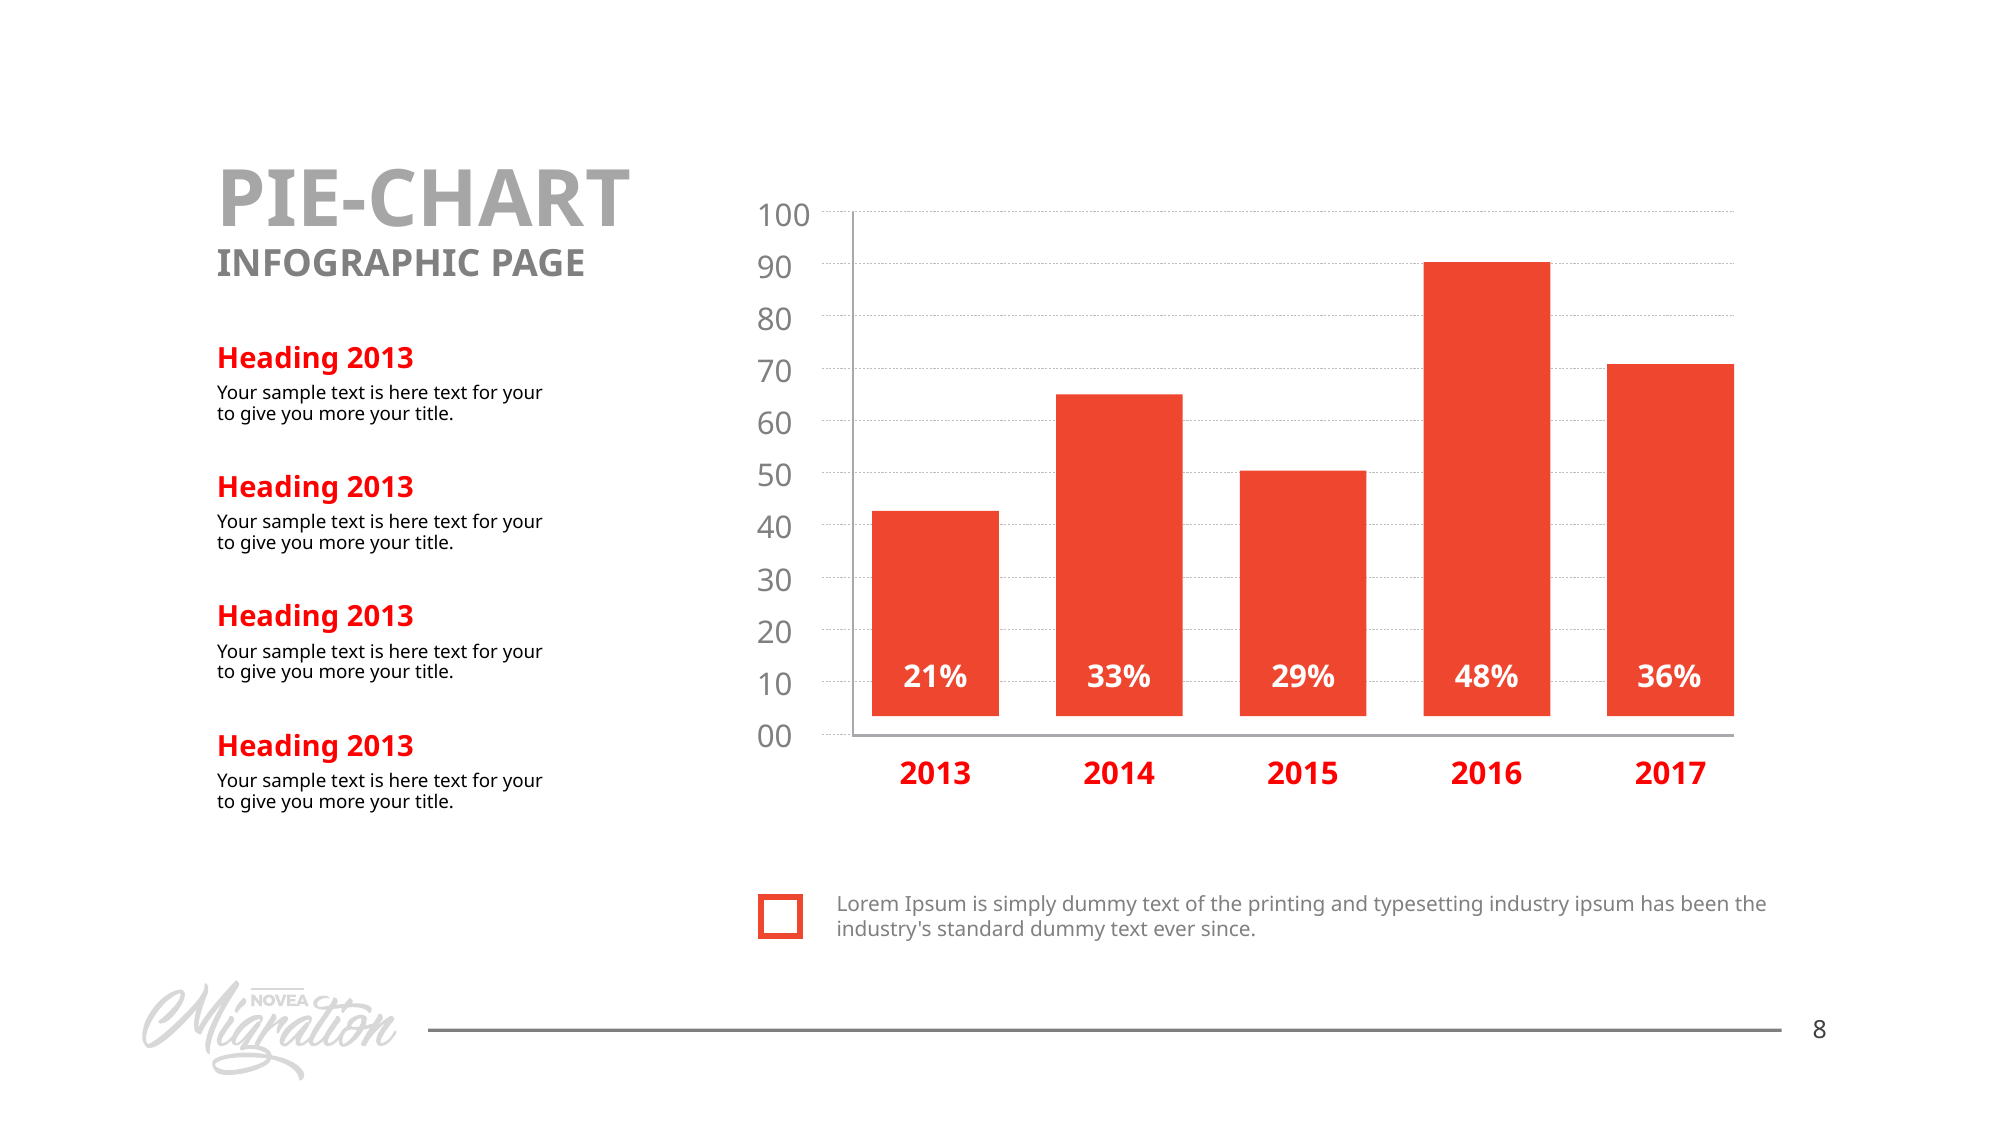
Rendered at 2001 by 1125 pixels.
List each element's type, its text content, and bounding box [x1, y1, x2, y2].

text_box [202, 461, 565, 562]
text_box 2013 [884, 746, 987, 799]
text_box 2014 [1068, 746, 1171, 799]
text_box 2015 [1252, 746, 1354, 799]
text_box Lorem Ipsum is simply dummy text of the printing and typesetting industry ipsum has been the industry's standard dummy text ever since. [821, 883, 1810, 949]
text_box 2016 [1436, 746, 1538, 799]
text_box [202, 590, 565, 691]
slide_number 8 [1781, 992, 1858, 1069]
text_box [202, 719, 565, 820]
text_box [821, 211, 853, 734]
text_box 100 90 80 70 60 50 40 30 20 10 00 [742, 173, 851, 761]
text_box PIE-CHART INFOGRAPHIC PAGE [202, 193, 674, 292]
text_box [853, 211, 1735, 736]
text_box 2017 [1619, 746, 1722, 799]
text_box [202, 331, 565, 433]
text_box [760, 896, 801, 937]
